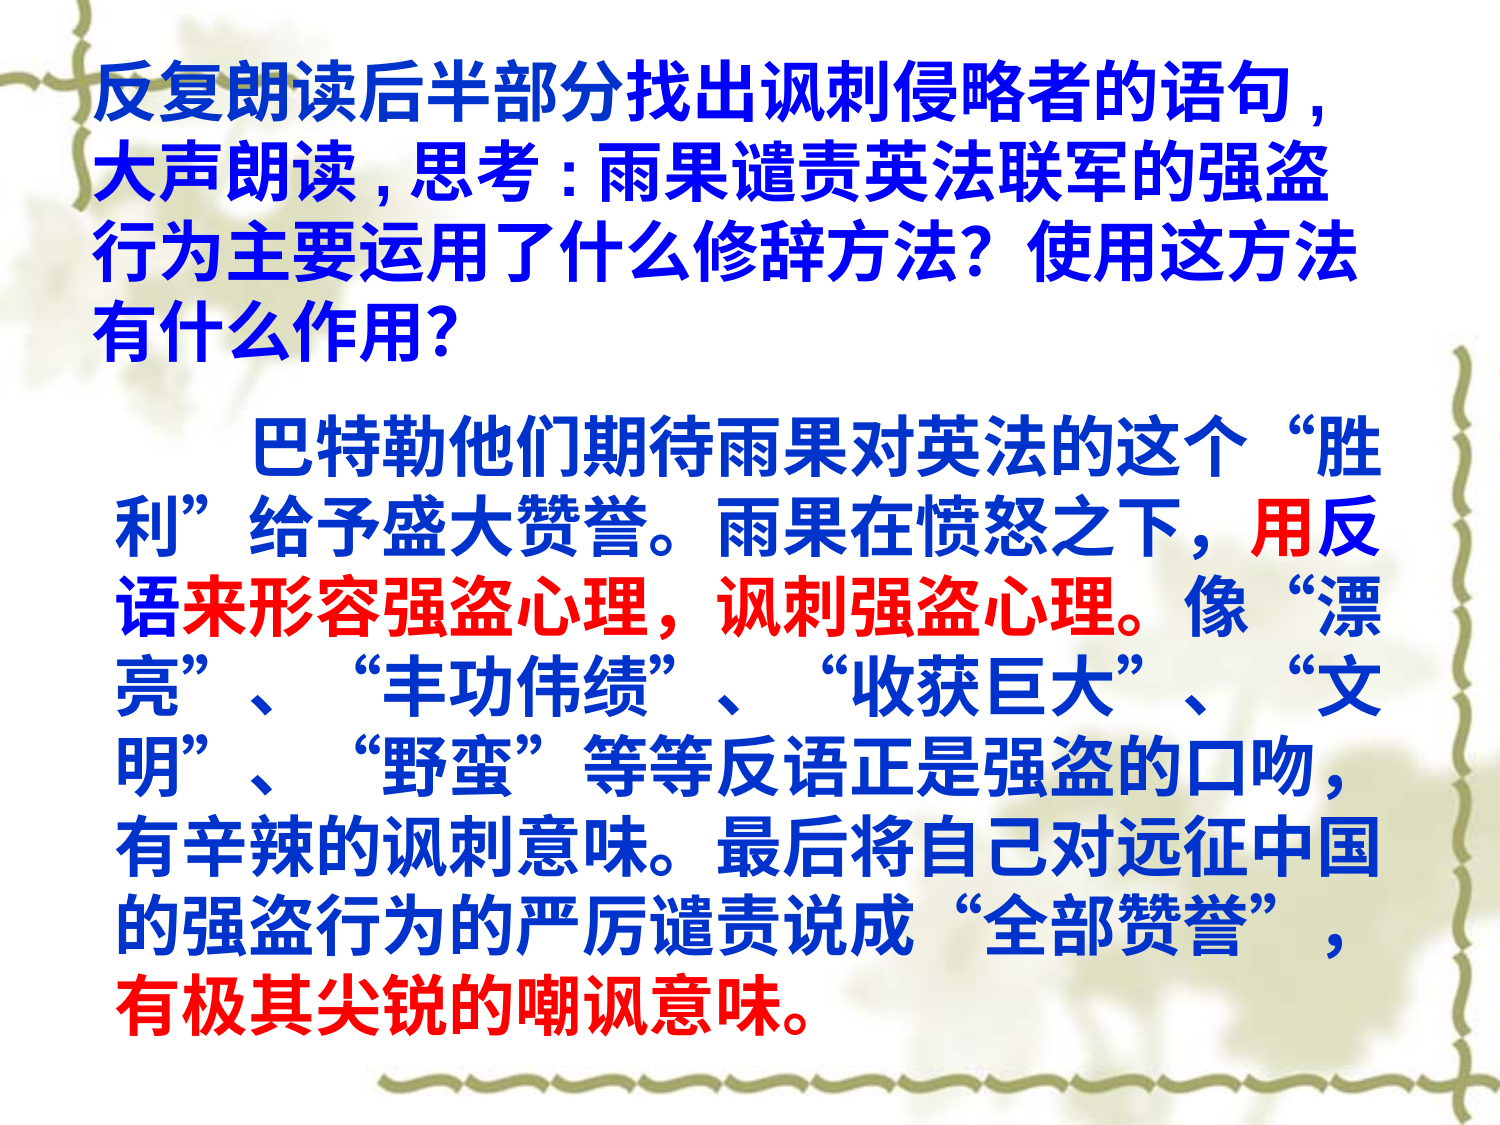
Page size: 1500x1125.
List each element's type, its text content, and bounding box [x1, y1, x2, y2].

text_box 反复朗读后半部分找出讽刺侵略者的语句,大声朗读,思考:雨果谴责英法联军的强盗行为主要运用了什么修辞方法？使用这方法有什么作用？ [76, 42, 1388, 378]
picture [0, 0, 1500, 1125]
text_box 巴特勒他们期待雨果对英法的这个“胜利”给予盛大赞誉。雨果在愤怒之下，用反语来形容强盗心理，讽刺强盗心理。像“漂亮”、“丰功伟绩”、“收获巨大”、“文明”、“野蛮”等等反语正是强盗的口吻，有辛辣的讽刺意味。最后将自己对远征中国的强盗行为的严厉谴责说成“全部赞誉”，有极其尖锐的嘲讽意味。 [100, 397, 1424, 1052]
